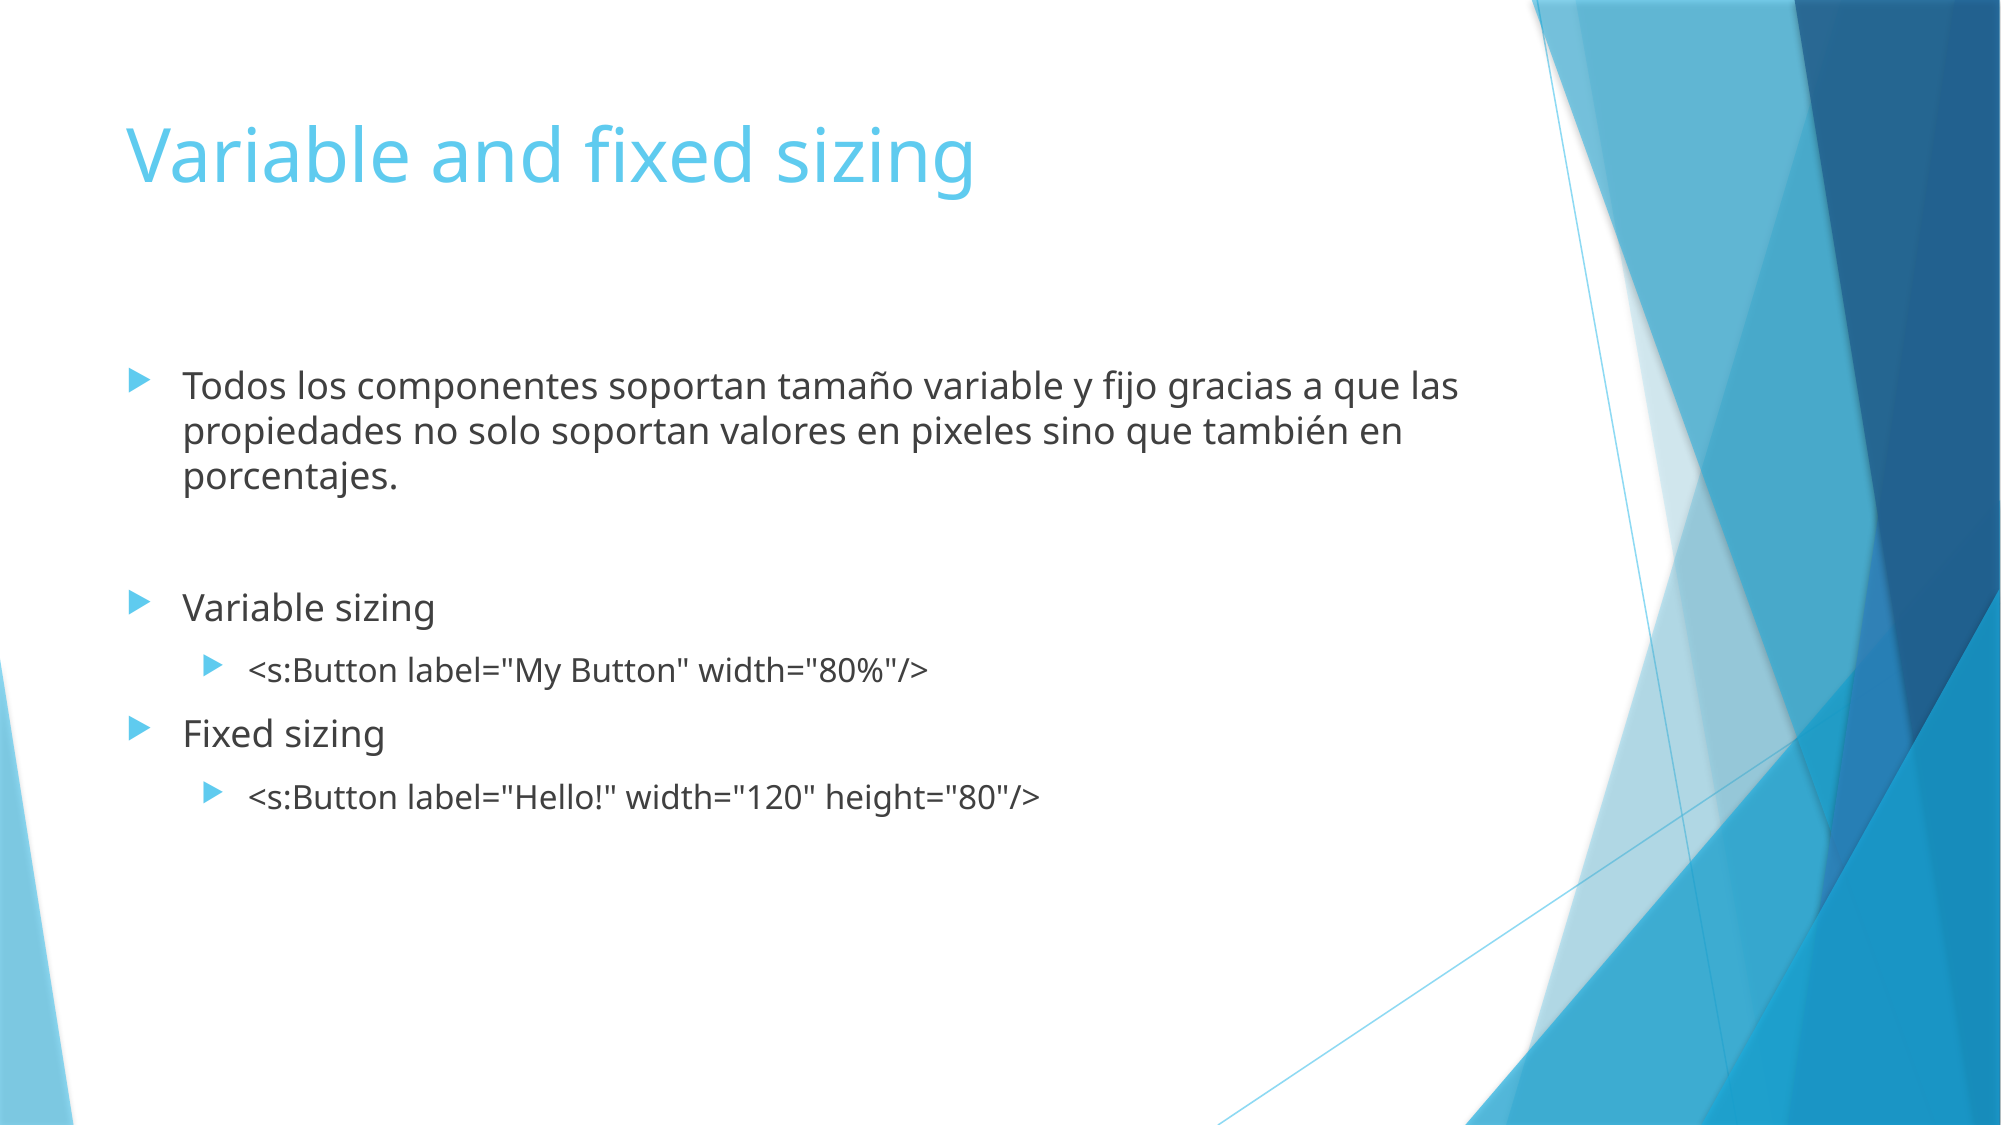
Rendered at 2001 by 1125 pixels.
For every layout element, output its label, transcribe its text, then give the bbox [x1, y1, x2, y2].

list Todos los componentes soportan tamaño variable y fijo gracias a que las propiedades no solo soportan valores en pixeles sino que también en porcentajes. Variable sizing <s:Button label="My Button" width="80%"/> Fixed sizing <s:Button label="Hello!" width="120" height="80"/> [111, 354, 1522, 992]
title Variable and fixed sizing [111, 99, 1522, 317]
